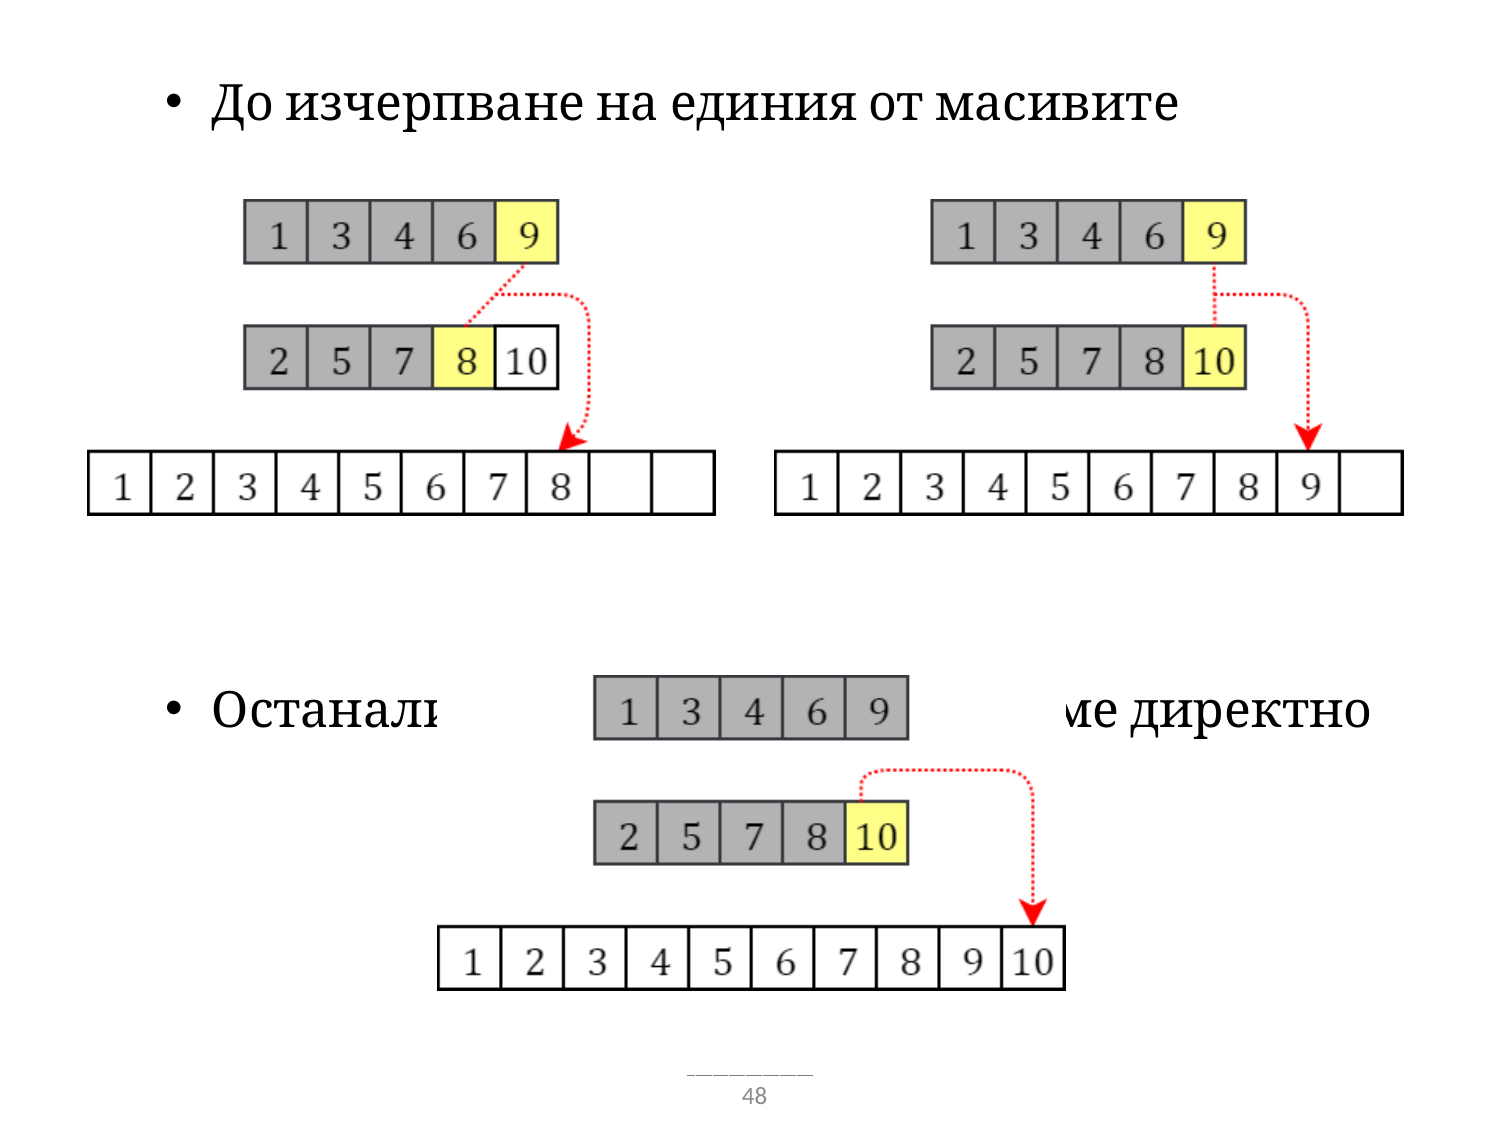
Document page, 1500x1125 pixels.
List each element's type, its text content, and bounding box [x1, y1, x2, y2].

slide_number 48 [579, 1065, 930, 1125]
picture [437, 674, 1066, 992]
list До изчерпване на единия от масивите Останалите елементи прехвърляме директно [75, 62, 1450, 1063]
picture [774, 199, 1404, 516]
picture [87, 199, 716, 516]
